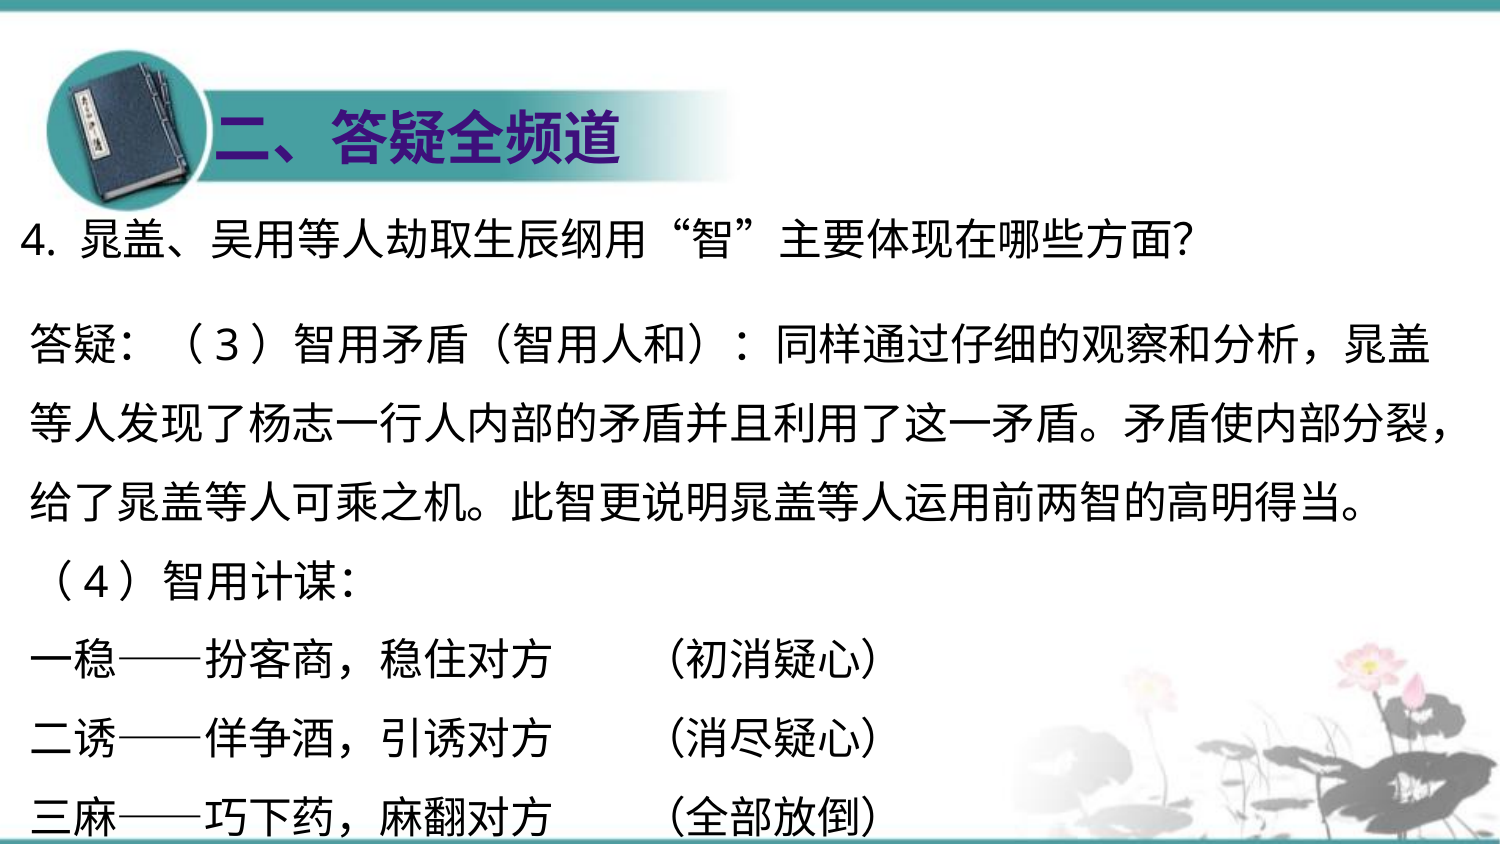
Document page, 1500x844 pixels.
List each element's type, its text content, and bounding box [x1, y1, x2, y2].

text_box 4. 晁盖、吴用等人劫取生辰纲用“智”主要体现在哪些方面？ [5, 204, 1477, 272]
text_box 答疑：（3）智用矛盾（智用人和）：同样通过仔细的观察和分析，晁盖等人发现了杨志一行人内部的矛盾并且利用了这一矛盾。矛盾使内部分裂，给了晁盖等人可乘之机。此智更说明晁盖等人运用前两智的高明得当。 （4）智用计谋： 一稳——扮客商，稳住对方 （初消疑心） 二诱——佯争酒，引诱对方 （消尽疑心） 三麻——巧下药，麻翻对方 （全部放倒） [14, 283, 1468, 844]
picture [0, 0, 1500, 844]
text_box 二、答疑全频道 [199, 93, 1249, 179]
